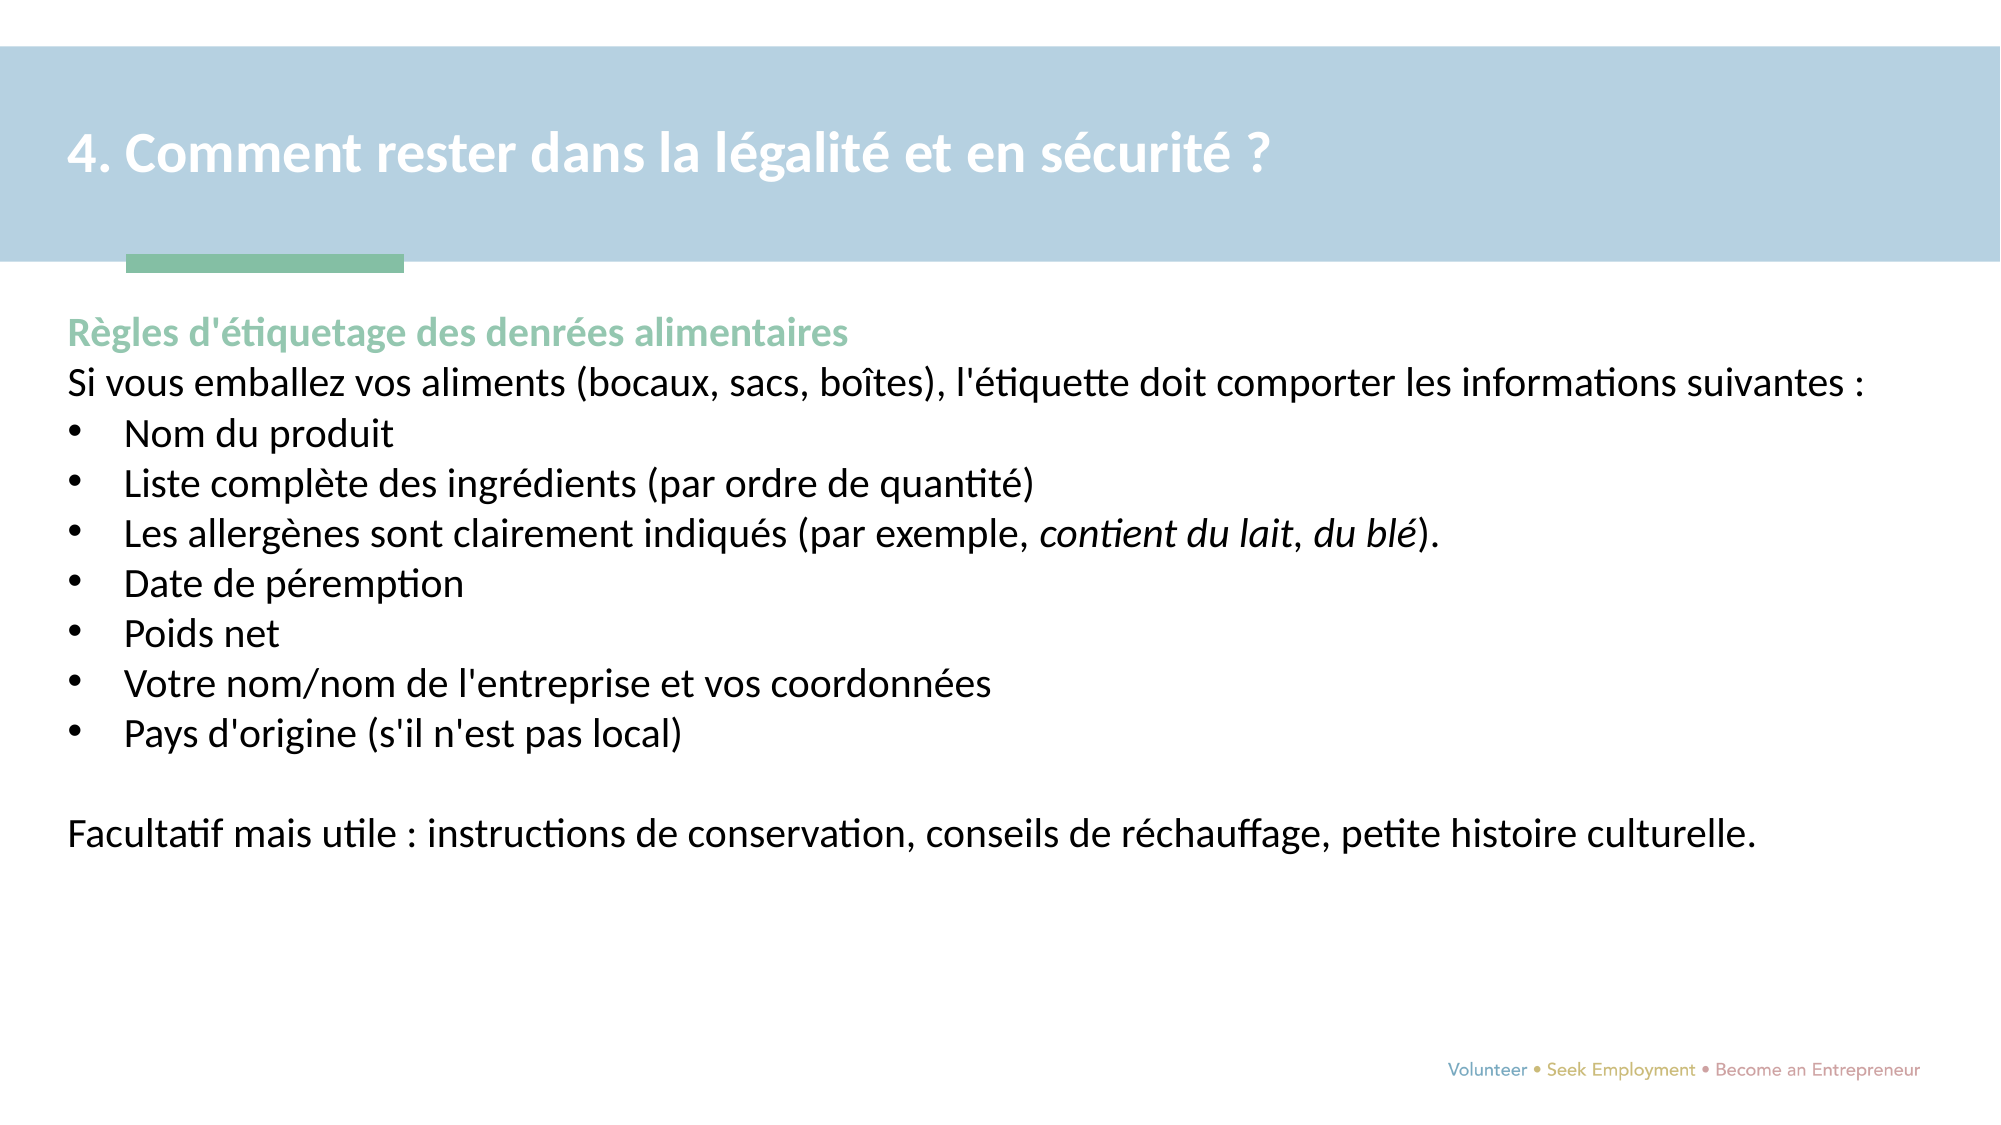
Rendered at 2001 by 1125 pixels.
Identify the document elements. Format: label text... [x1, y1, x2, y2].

text_box Règles d'étiquetage des denrées alimentaires Si vous emballez vos aliments (bocaux, sacs, boîtes), l'étiquette doit comporter les informations suivantes : Nom du produit Liste complète des ingrédients (par ordre de quantité) Les allergènes sont clairement indiqués (par exemple, contient du lait, du blé). Date de péremption Poids net Votre nom/nom de l'entreprise et vos coordonnées Pays d'origine (s'il n'est pas local) Facultatif mais utile : instructions de conservation, conseils de réchauffage, petite histoire culturelle. [52, 297, 1903, 953]
list 4. Comment rester dans la légalité et en sécurité ? [52, 90, 1815, 275]
picture [1418, 1046, 1971, 1103]
